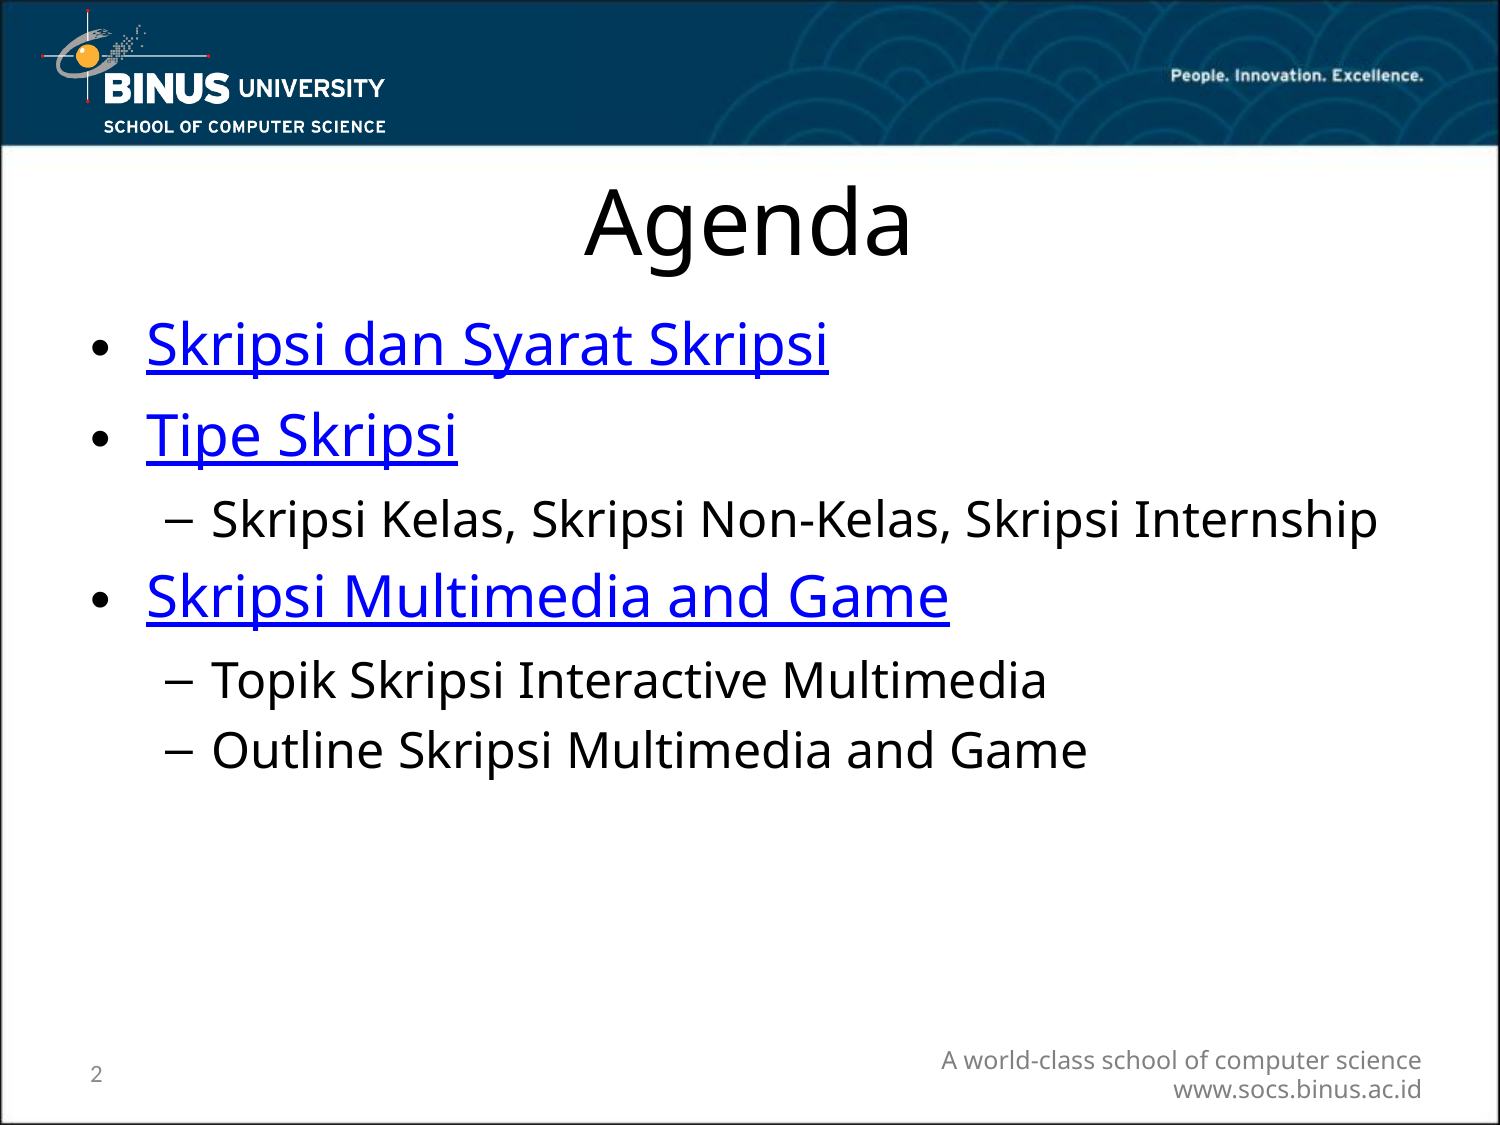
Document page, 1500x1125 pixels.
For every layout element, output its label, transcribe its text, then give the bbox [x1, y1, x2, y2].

picture [0, 0, 1500, 1125]
slide_number 2 [75, 1042, 425, 1103]
title Agenda [75, 149, 1425, 288]
list Skripsi dan Syarat Skripsi Tipe Skripsi Skripsi Kelas, Skripsi Non-Kelas, Skripsi Internship Skripsi Multimedia and Game Topik Skripsi Interactive Multimedia Outline Skripsi Multimedia and Game [75, 299, 1425, 1005]
